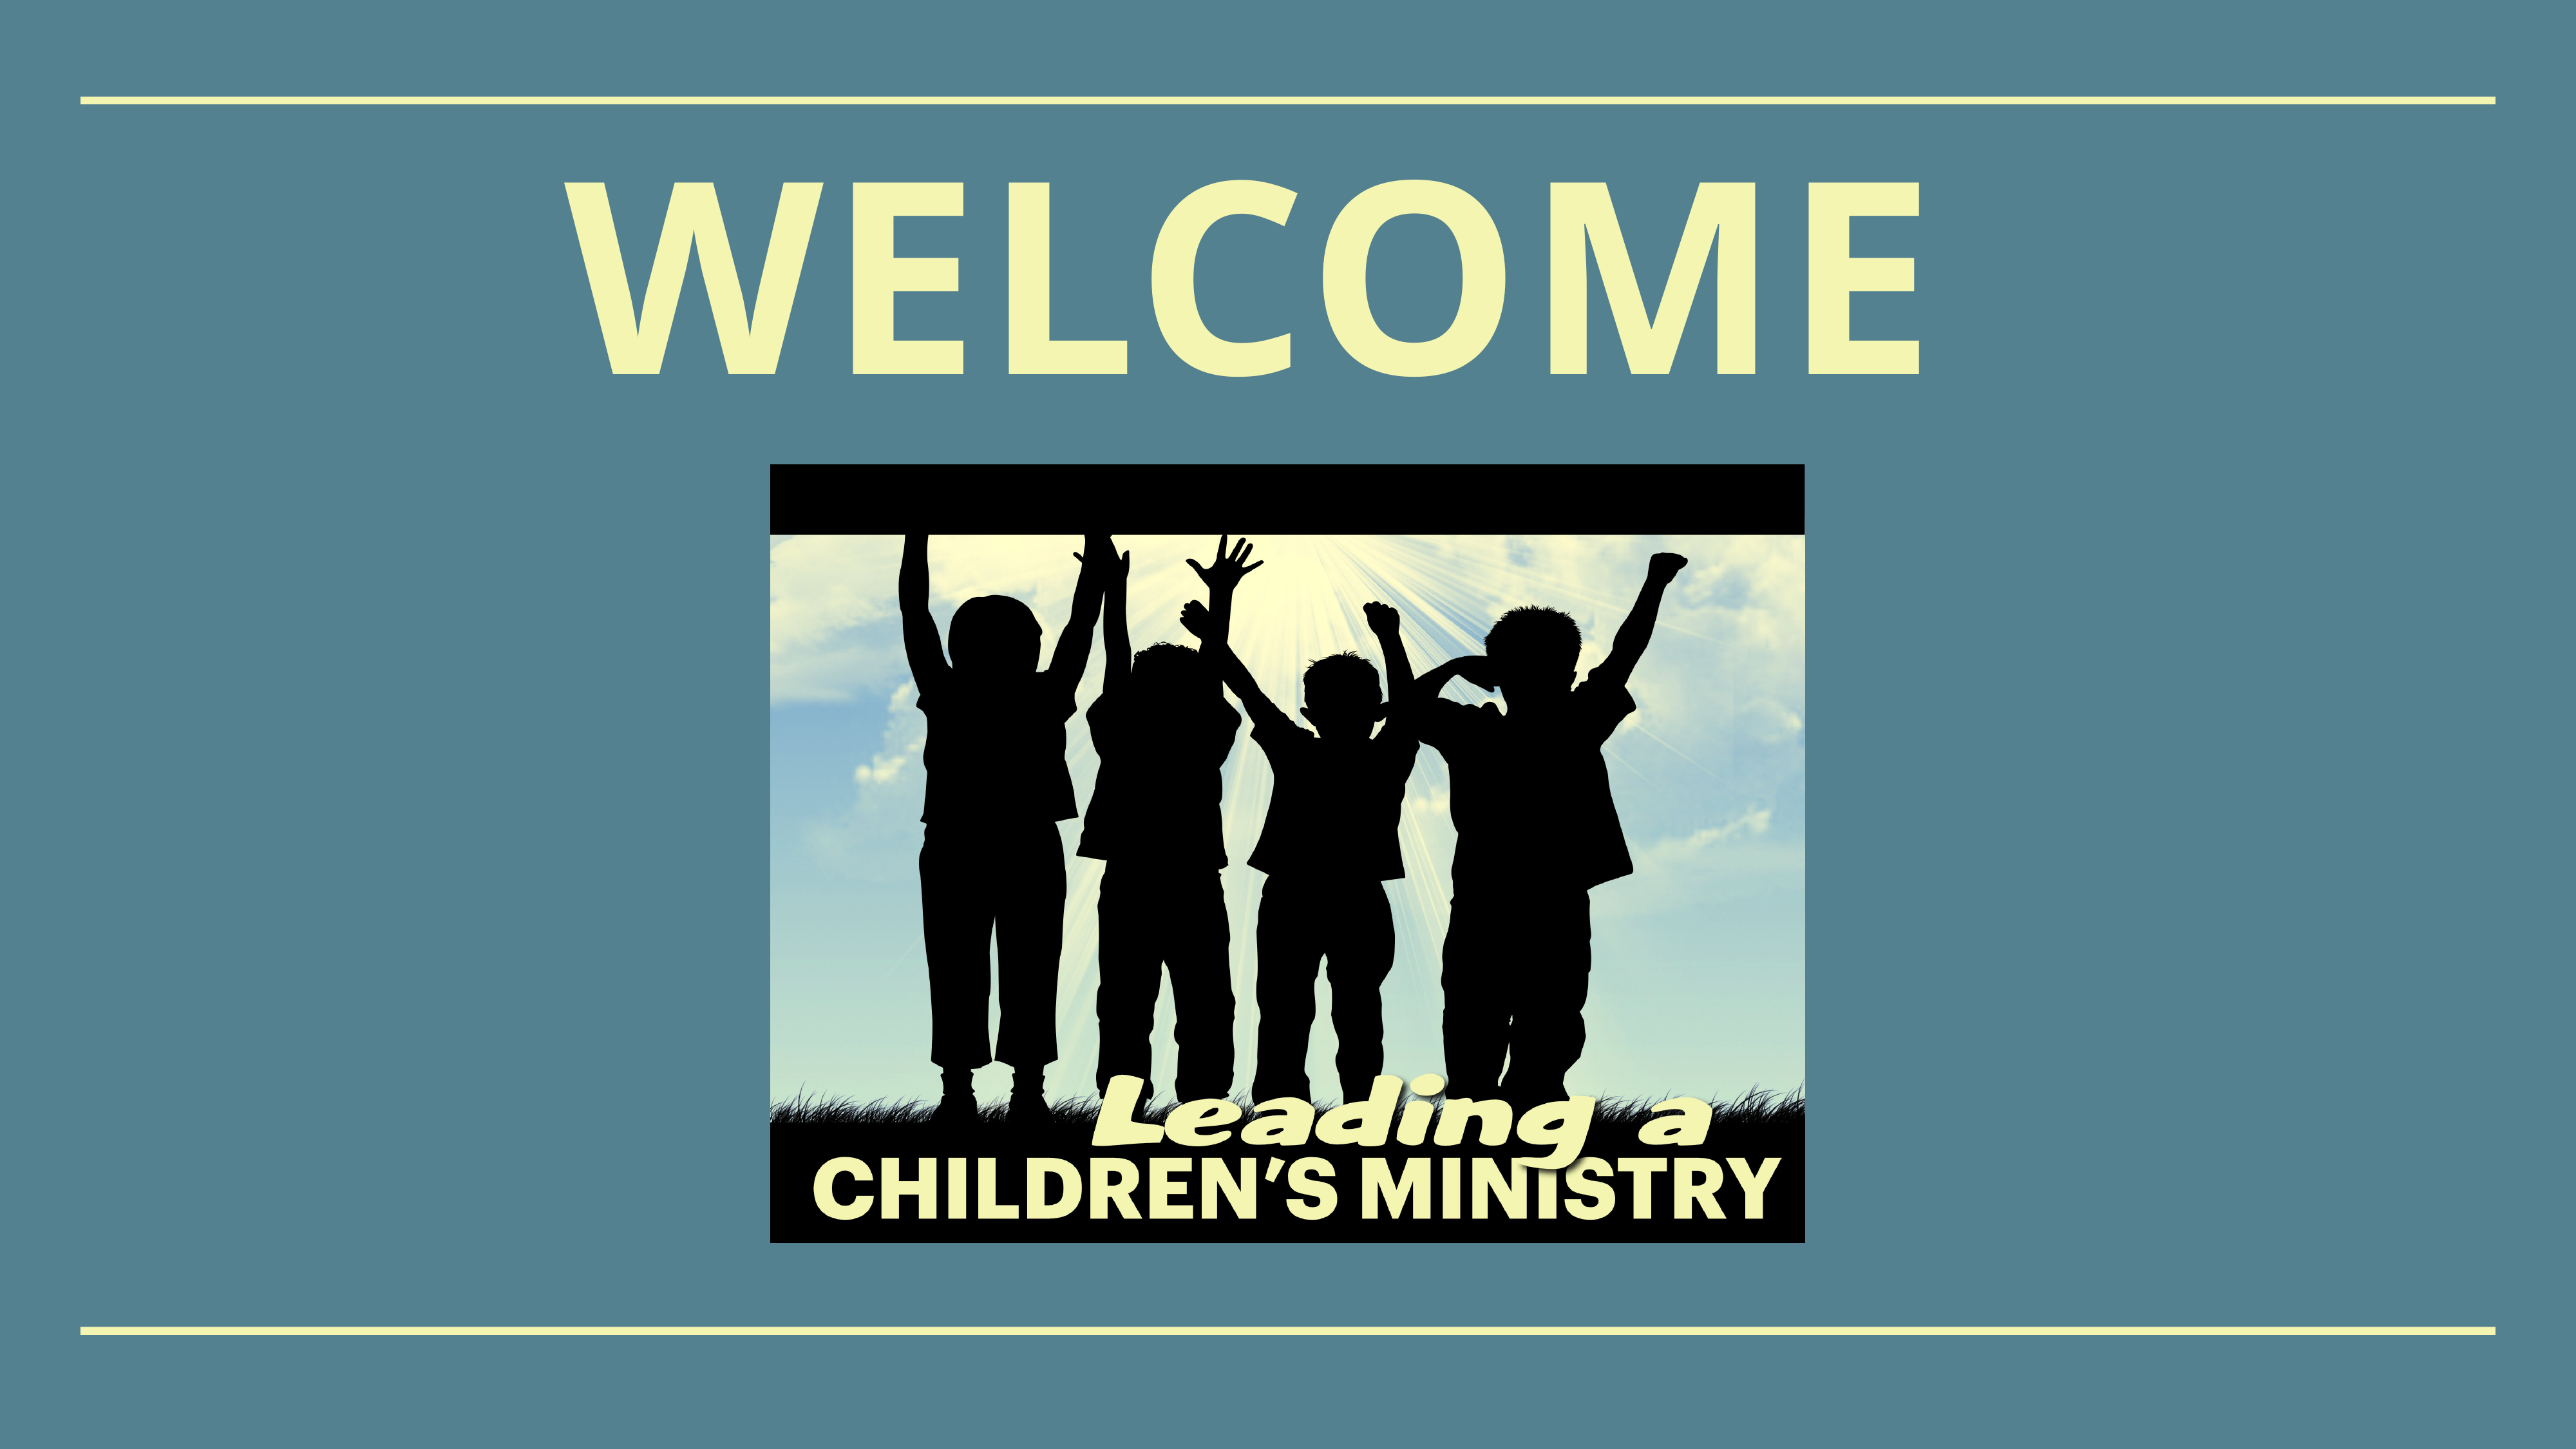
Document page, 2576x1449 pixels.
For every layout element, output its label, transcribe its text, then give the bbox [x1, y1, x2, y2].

picture [770, 464, 1806, 1243]
text_box WELCOME [559, 100, 1942, 434]
